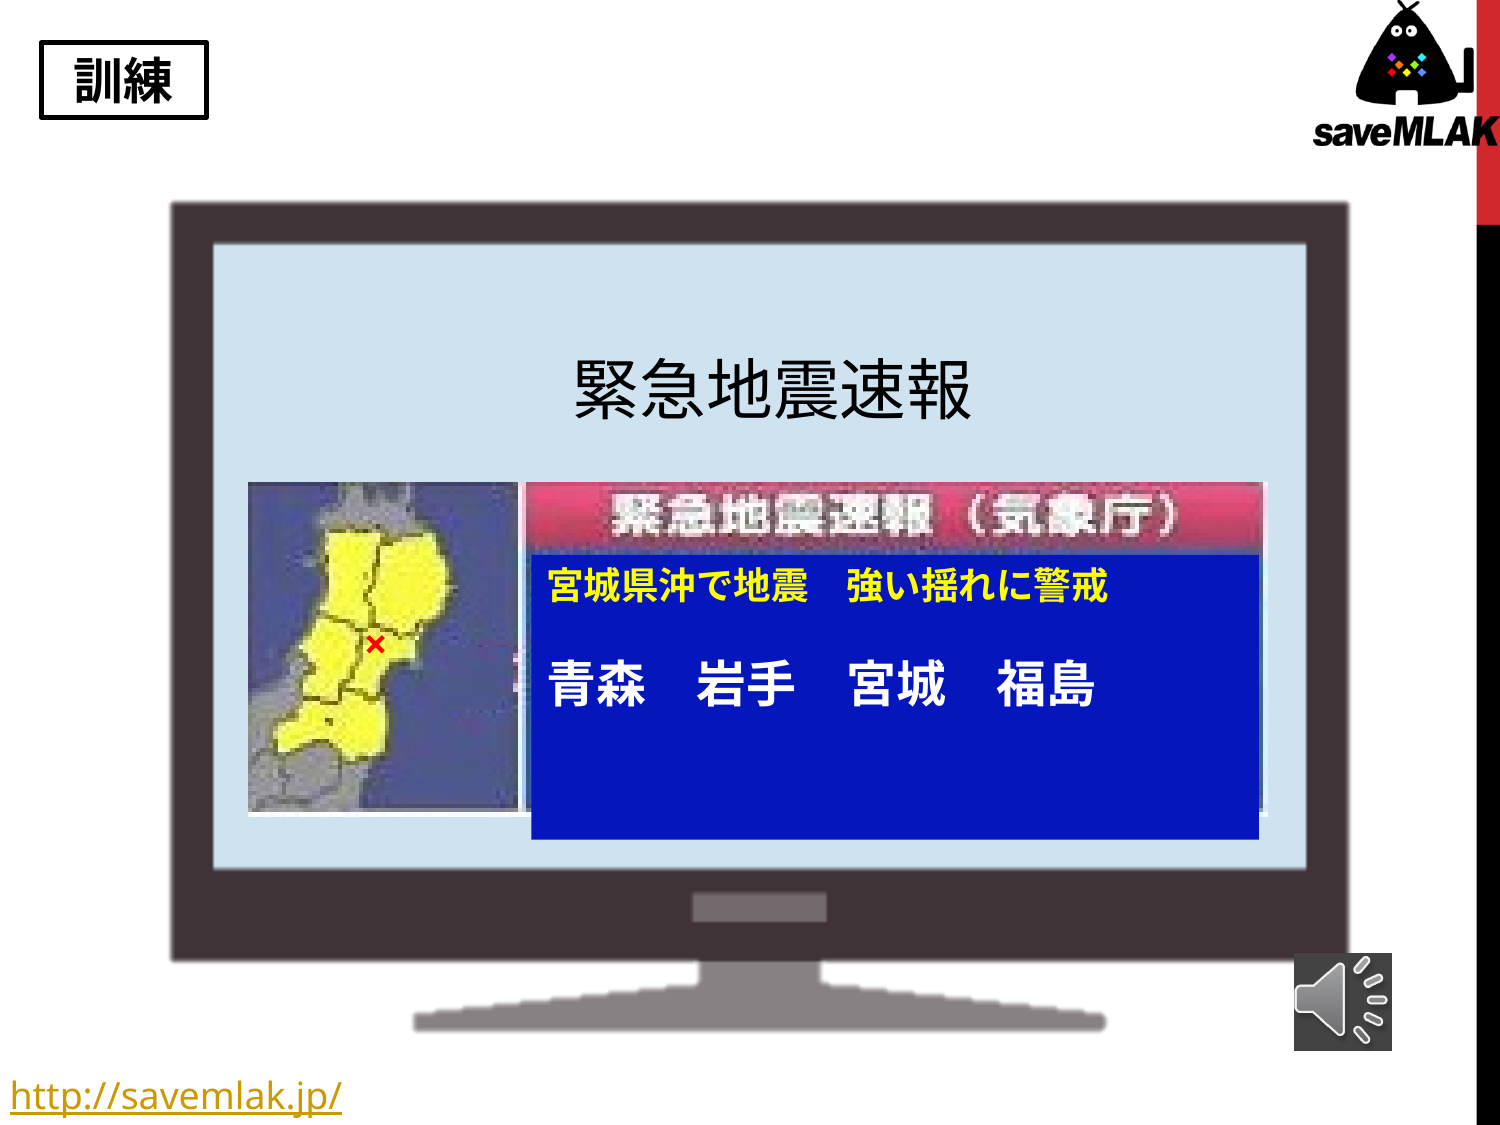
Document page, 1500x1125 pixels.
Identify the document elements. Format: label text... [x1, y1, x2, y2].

text_box 訓練 [41, 42, 207, 118]
picture [77, 0, 1500, 1077]
text_box http://savemlak.jp/ [0, 1064, 358, 1125]
